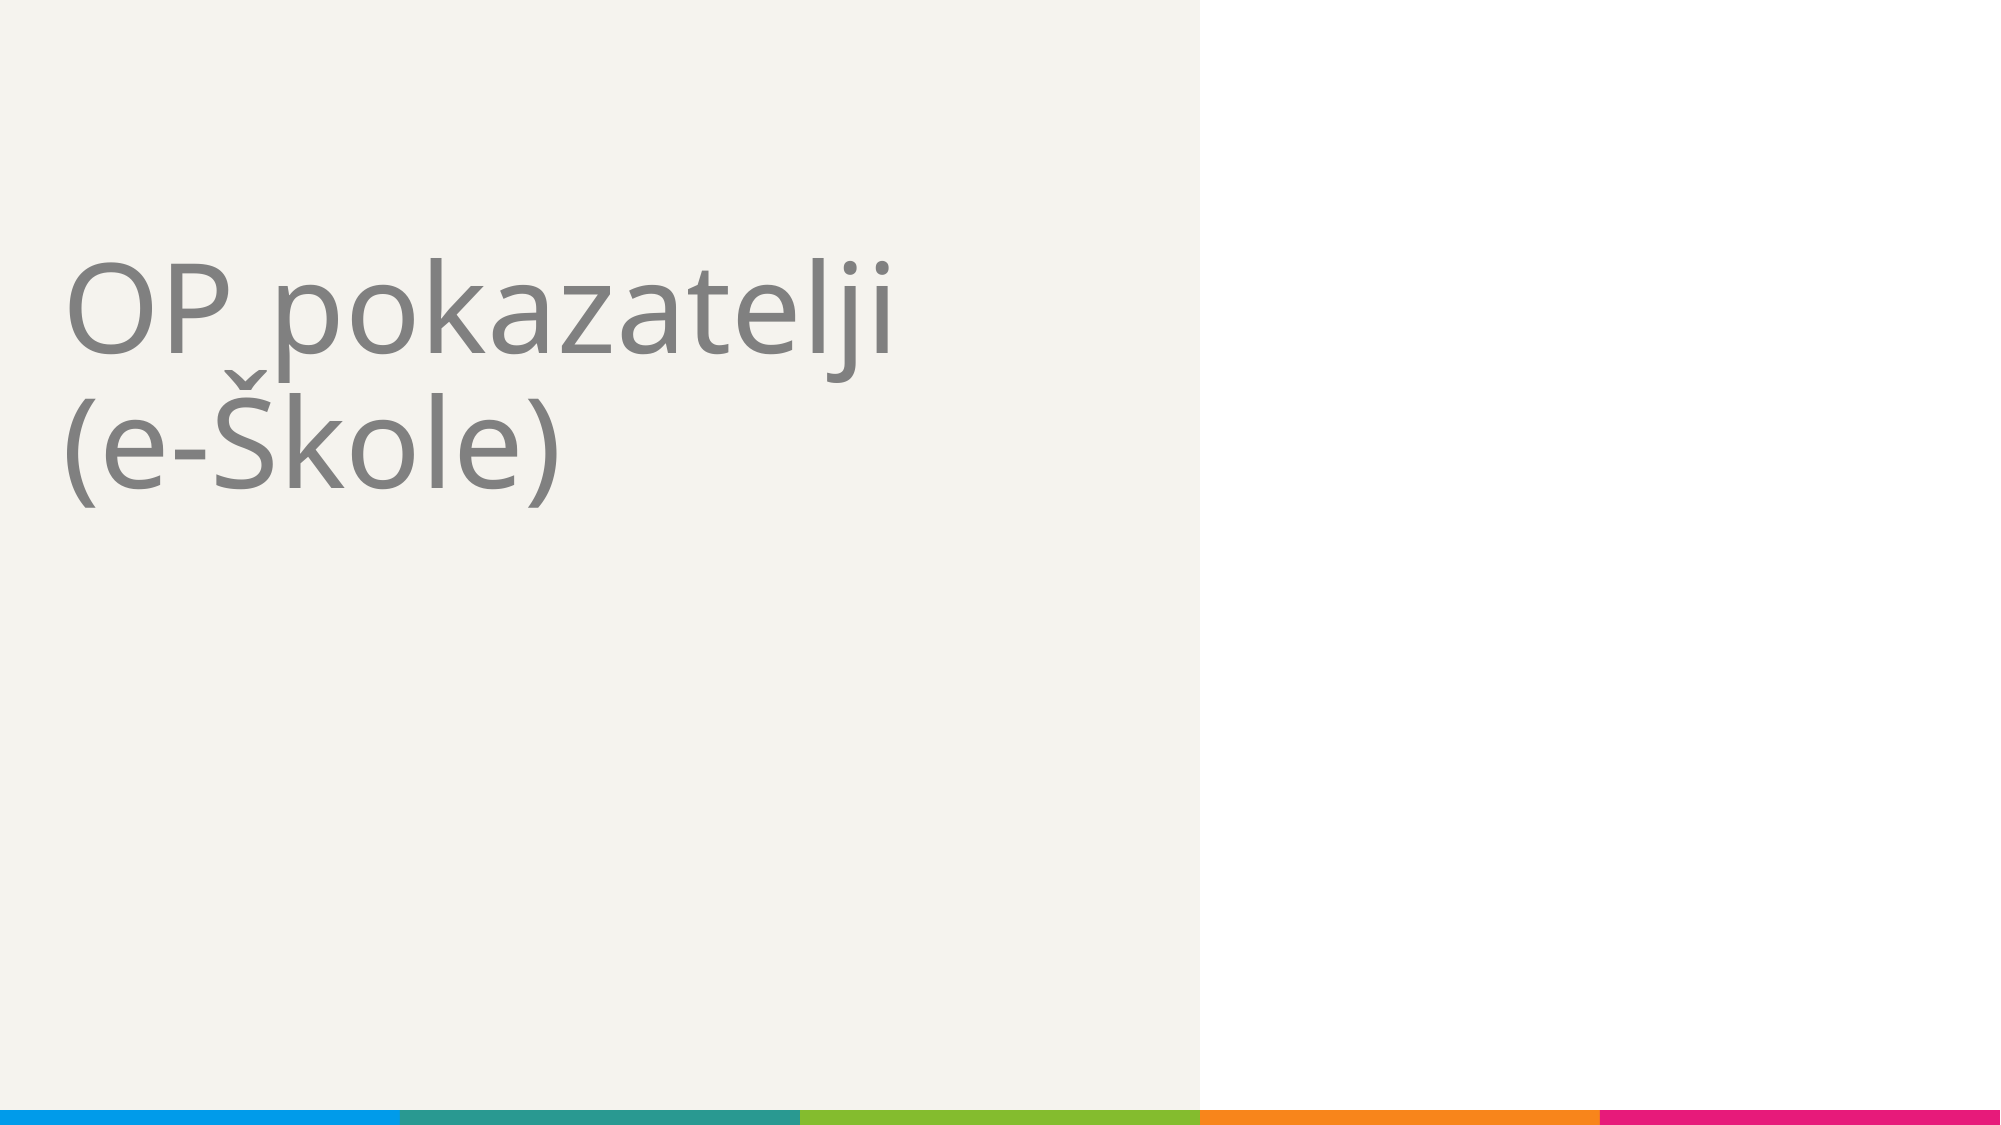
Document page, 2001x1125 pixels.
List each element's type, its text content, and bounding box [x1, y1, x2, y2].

title OP pokazatelji (e-Škole) [47, 267, 1000, 524]
